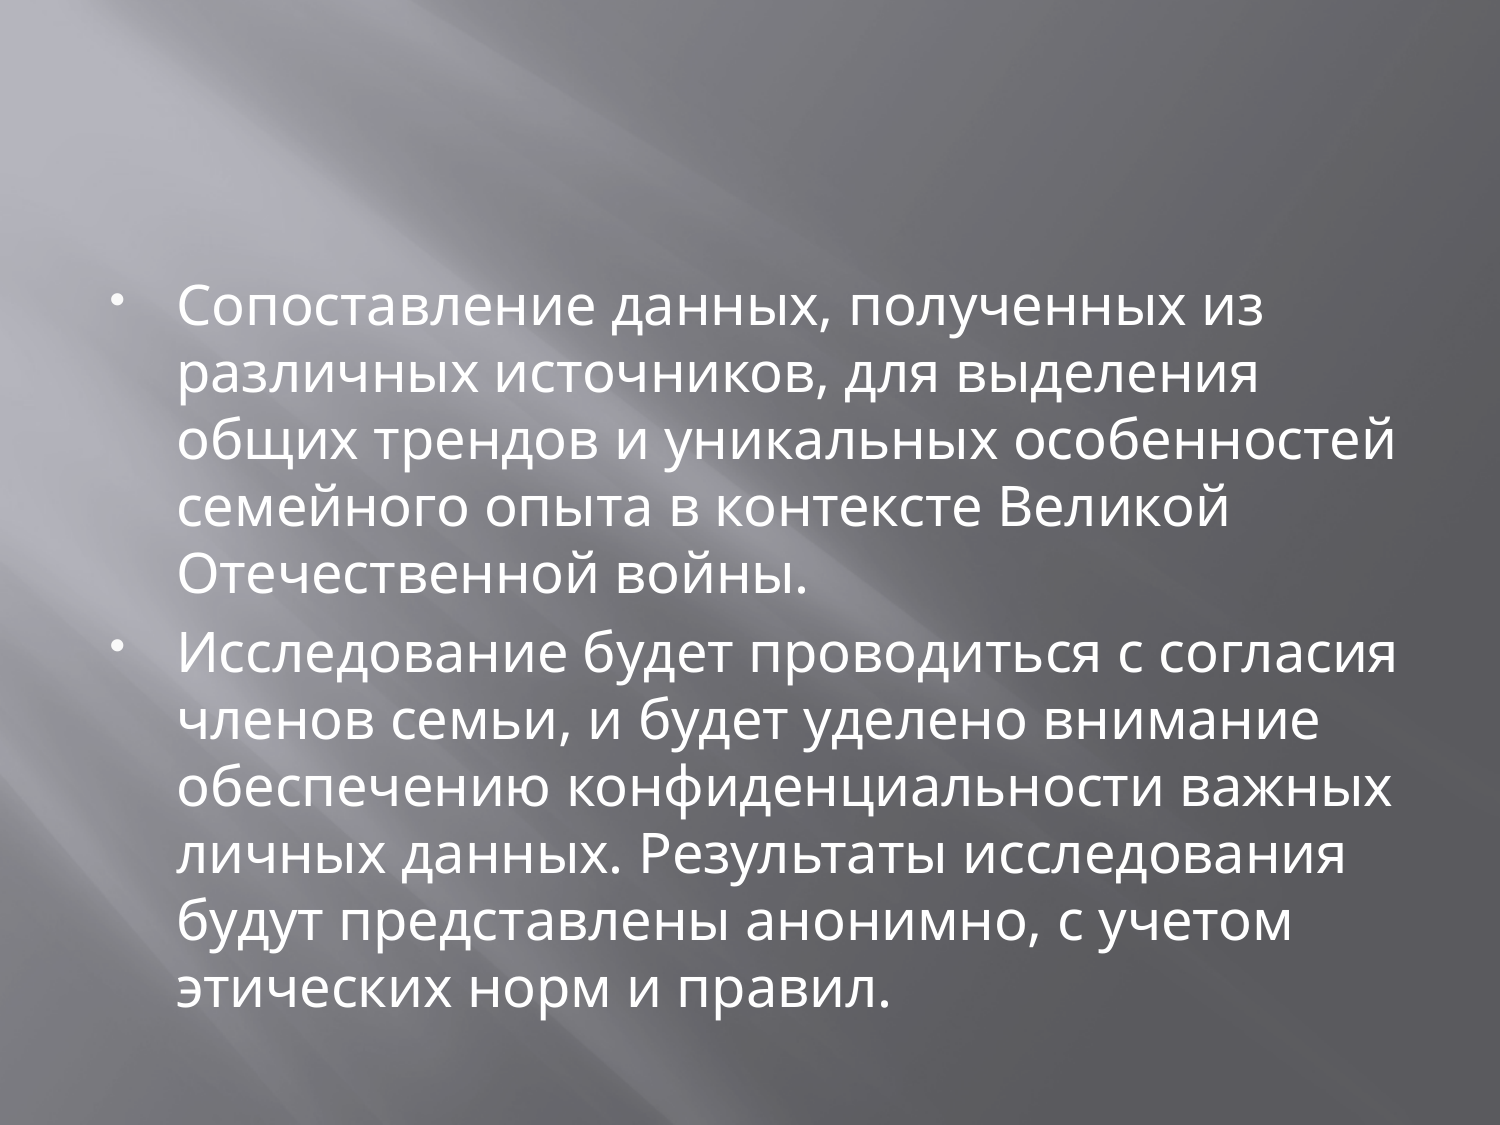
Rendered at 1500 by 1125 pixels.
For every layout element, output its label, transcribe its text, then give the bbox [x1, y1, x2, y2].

list Сопоставление данных, полученных из различных источников, для выделения общих трендов и уникальных особенностей семейного опыта в контексте Великой Отечественной войны. Исследование будет проводиться с согласия членов семьи, и будет уделено внимание обеспечению конфиденциальности важных личных данных. Результаты исследования будут представлены анонимно, с учетом этических норм и правил. [75, 262, 1425, 1035]
